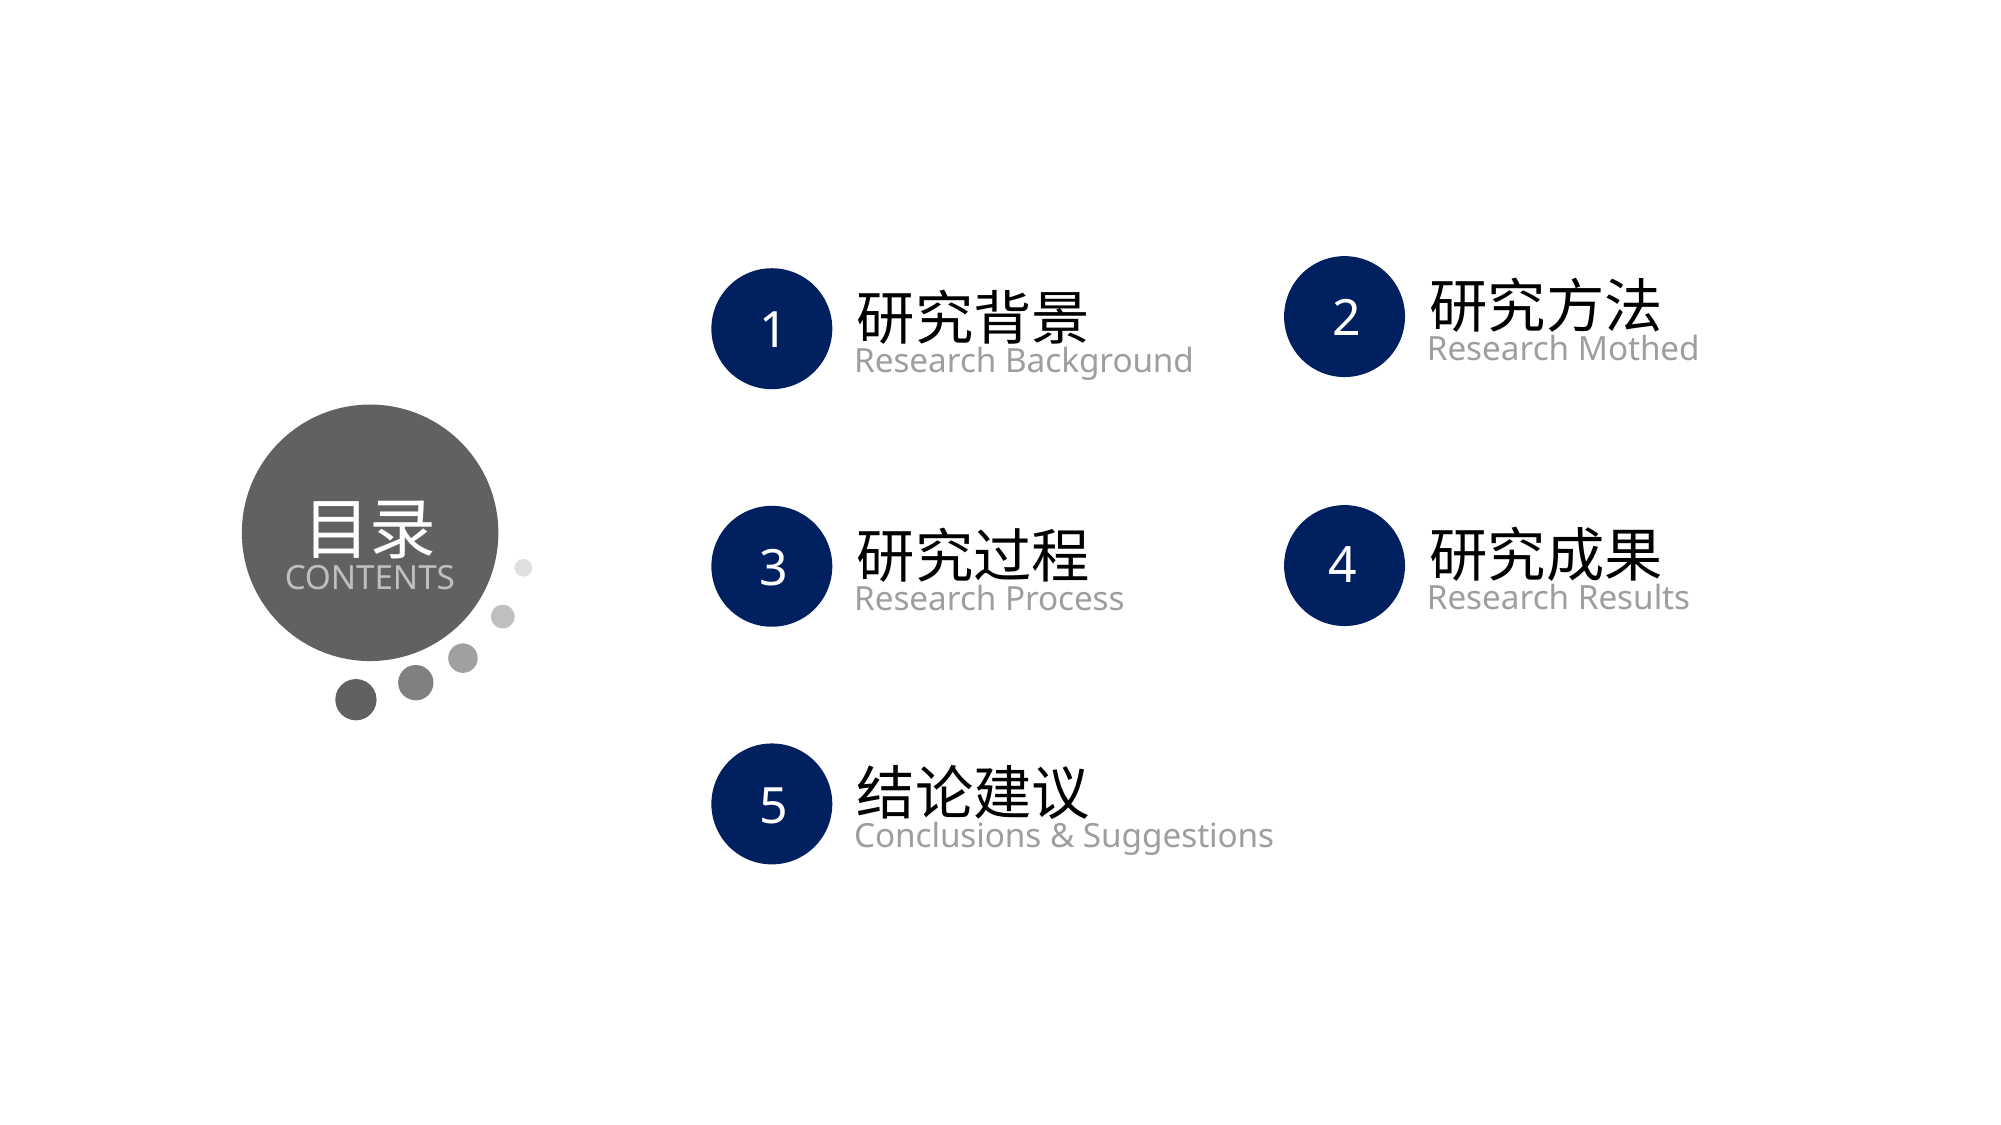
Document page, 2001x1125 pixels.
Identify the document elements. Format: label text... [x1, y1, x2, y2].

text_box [1284, 256, 1406, 378]
text_box [262, 604, 335, 658]
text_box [1412, 261, 1870, 376]
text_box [839, 748, 1297, 863]
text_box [711, 268, 833, 390]
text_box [711, 743, 833, 865]
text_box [839, 511, 1284, 626]
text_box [711, 505, 833, 627]
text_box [1412, 510, 1870, 625]
text_box [240, 403, 500, 548]
text_box 目录 [259, 479, 482, 548]
text_box CONTENTS [207, 548, 534, 604]
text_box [1284, 505, 1406, 627]
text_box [335, 558, 533, 721]
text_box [839, 273, 1297, 388]
